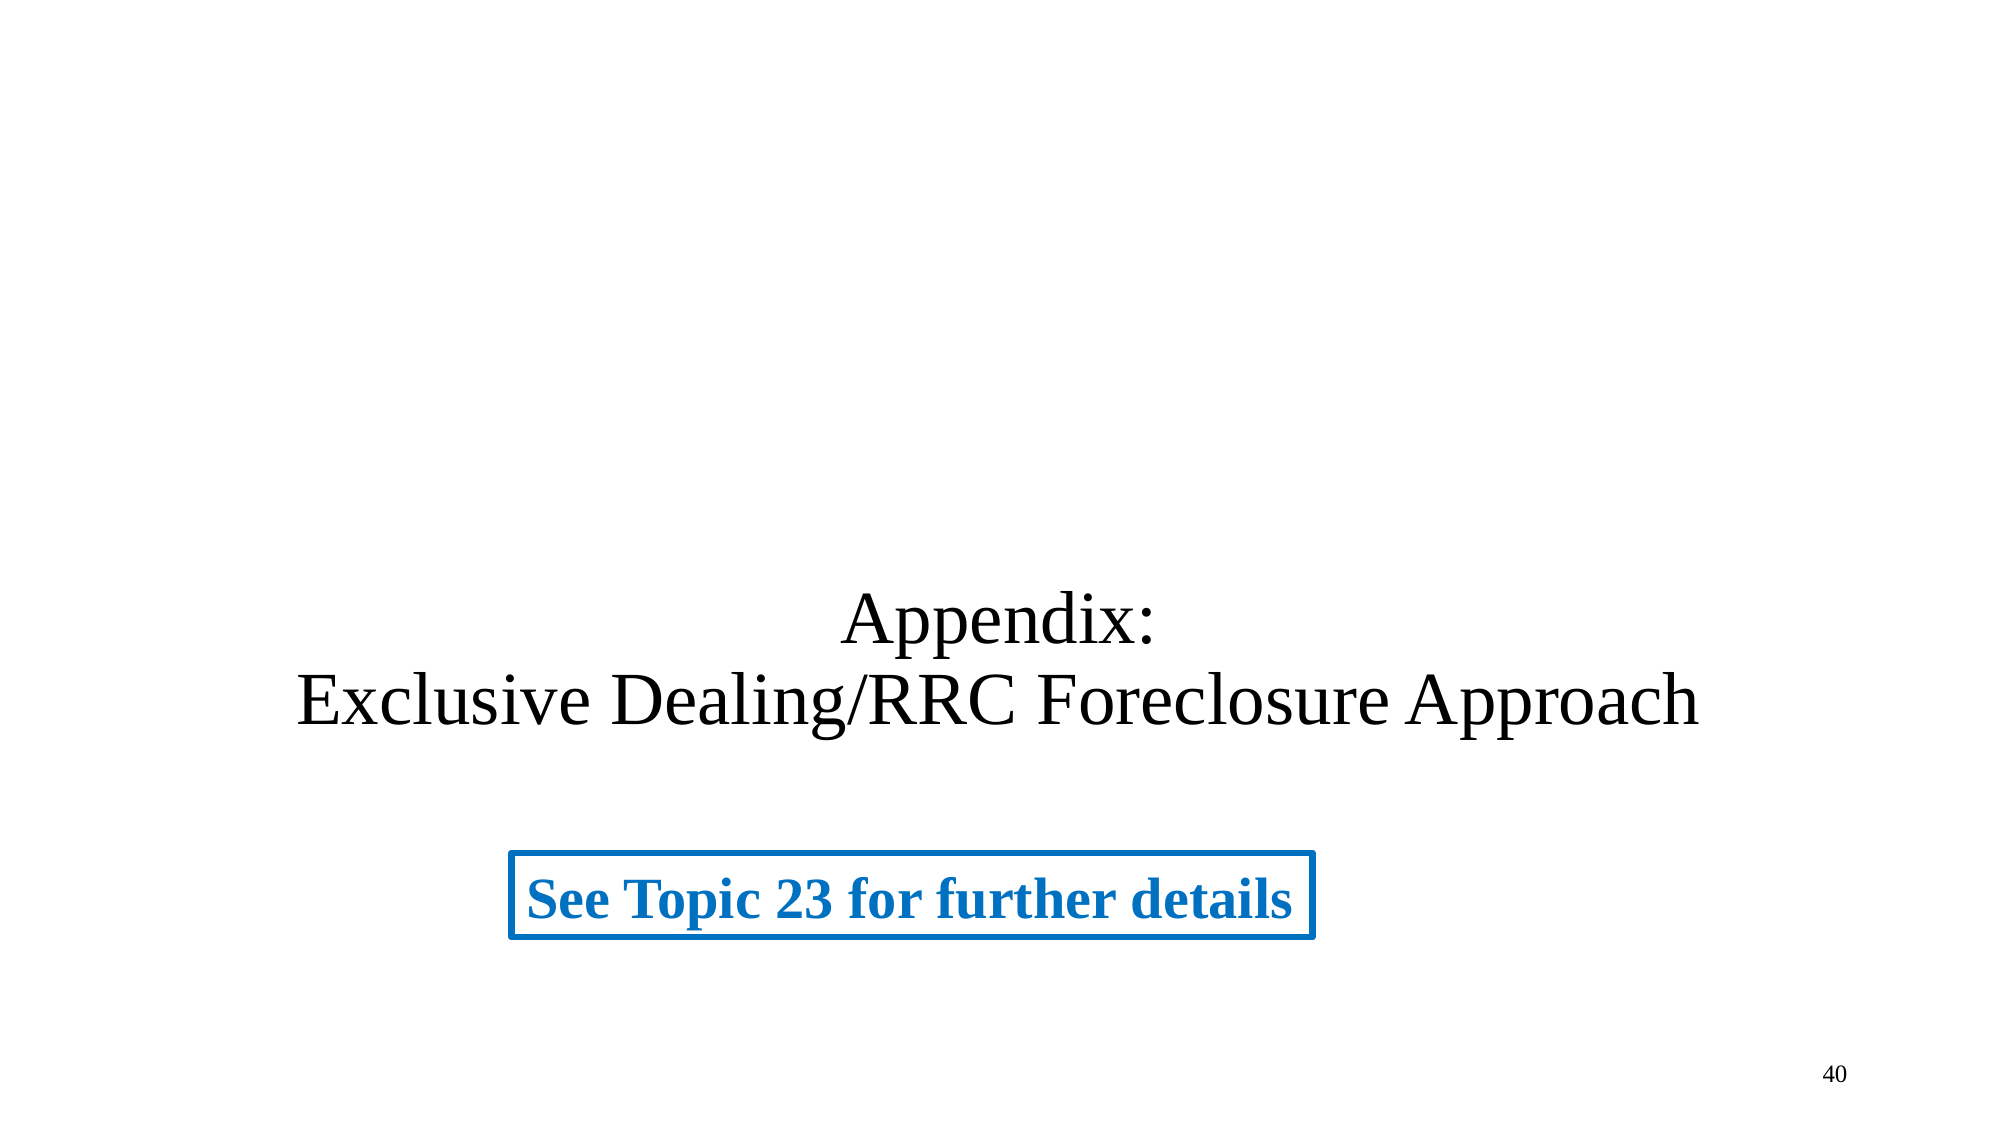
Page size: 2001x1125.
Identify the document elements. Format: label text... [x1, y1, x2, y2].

text_box See Topic 23 for further details [511, 852, 1313, 938]
list [136, 752, 1862, 999]
title Appendix: Exclusive Dealing/RRC Foreclosure Approach [136, 280, 1862, 749]
slide_number 40 [1412, 1042, 1863, 1103]
